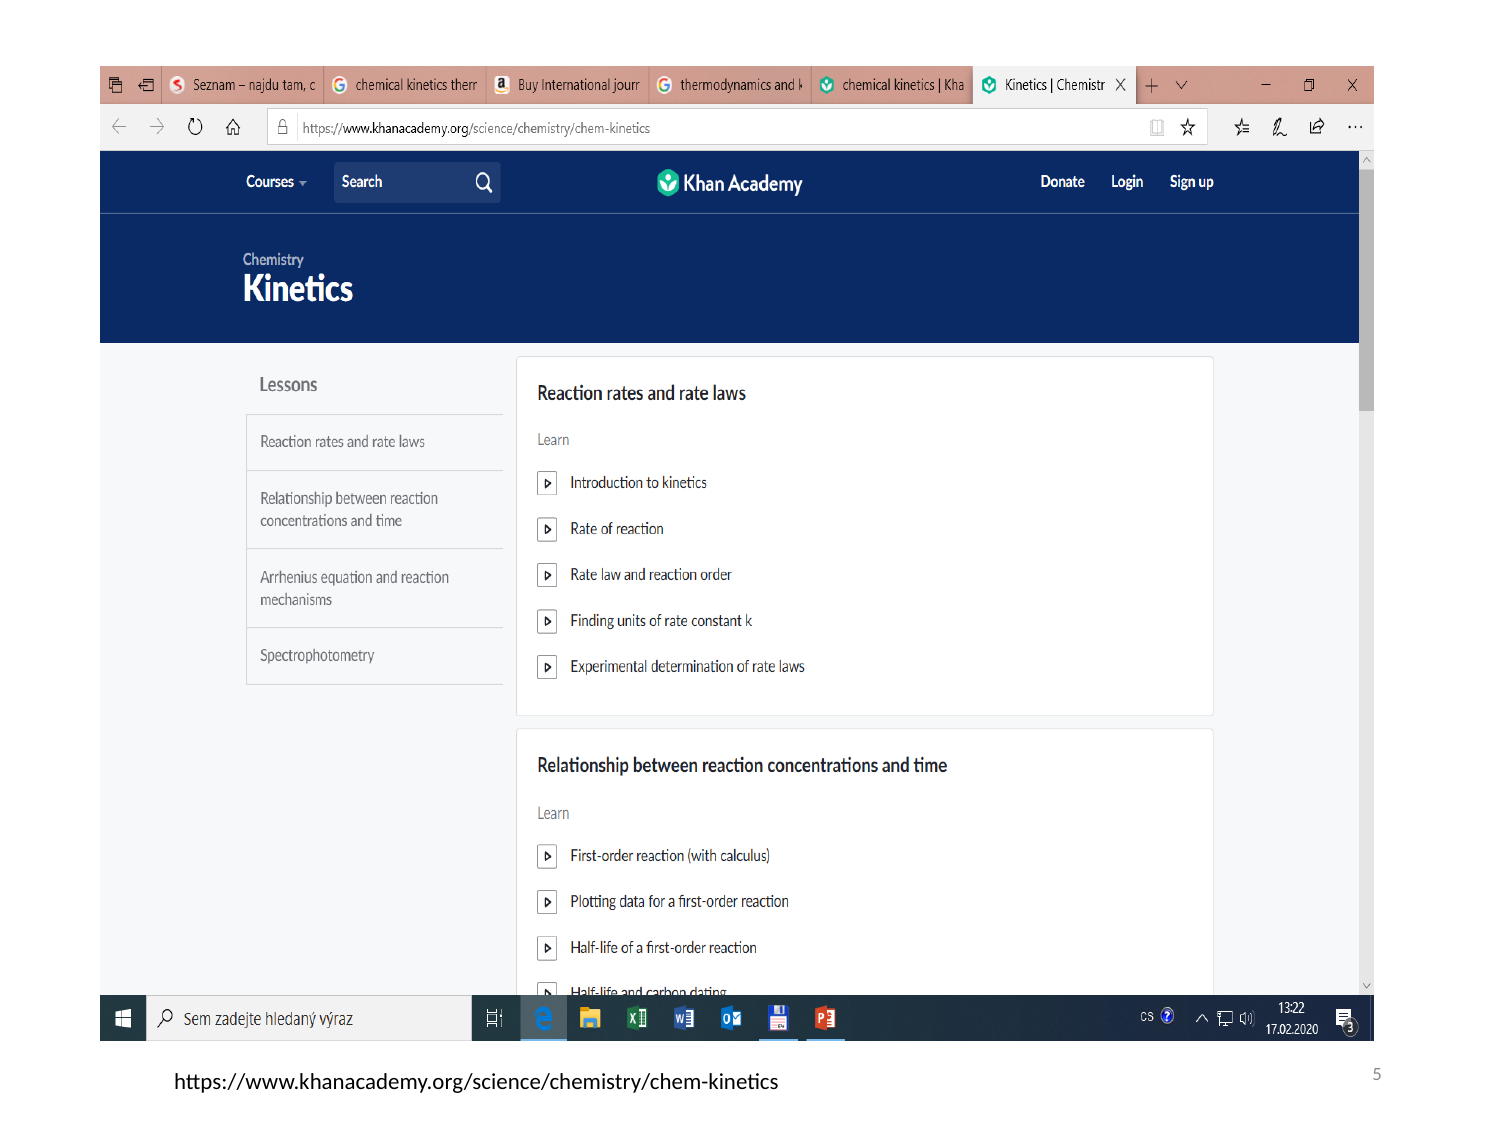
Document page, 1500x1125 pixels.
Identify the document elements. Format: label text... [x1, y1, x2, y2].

slide_number 5 [1059, 1042, 1397, 1103]
text_box https://www.khanacademy.org/science/chemistry/chem-kinetics [159, 1059, 910, 1102]
picture [100, 66, 1374, 1041]
